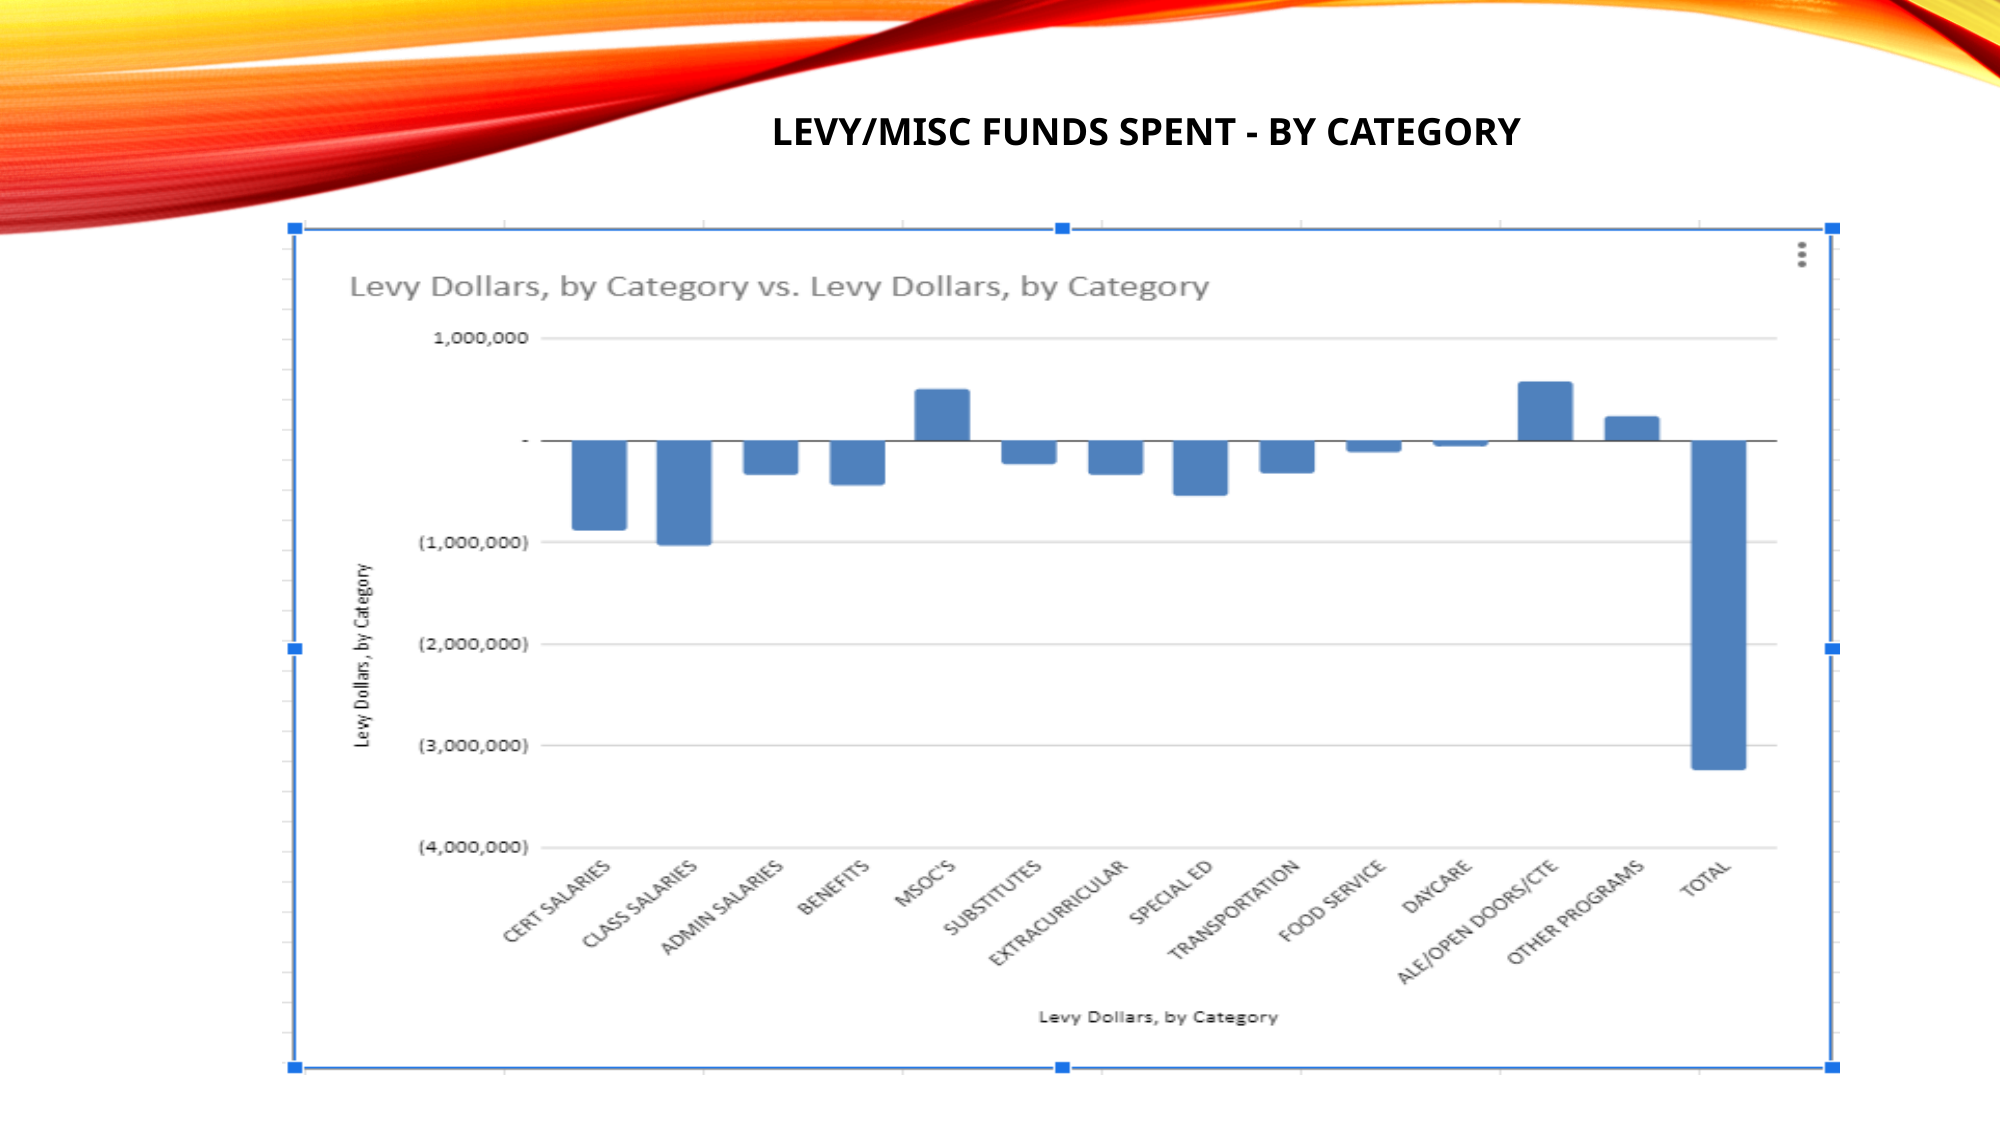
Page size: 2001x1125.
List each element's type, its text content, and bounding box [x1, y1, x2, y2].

picture [0, 0, 2000, 1076]
title LEVY/MISC FUNDS SPENT - BY CATEGORY [380, 92, 1914, 174]
